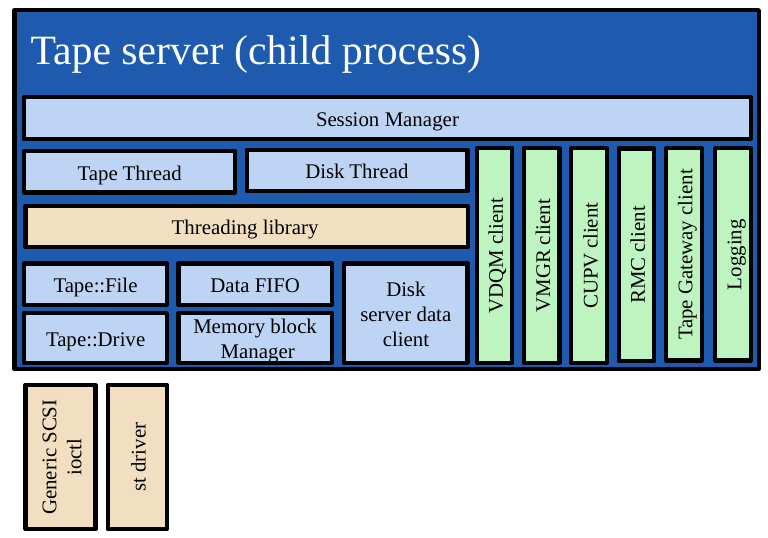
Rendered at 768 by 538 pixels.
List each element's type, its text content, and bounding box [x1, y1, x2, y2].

text_box Tape::File [22, 261, 169, 307]
text_box RMC client [617, 146, 656, 363]
text_box st driver [106, 383, 169, 531]
text_box Data FIFO [176, 261, 334, 307]
text_box [12, 8, 761, 371]
text_box Disk Thread [245, 148, 470, 193]
text_box Threading library [23, 204, 470, 249]
text_box CUPV client [569, 146, 609, 365]
text_box Tape::Drive [22, 311, 169, 365]
text_box Disk server data client [342, 261, 470, 365]
text_box Memory block Manager [176, 311, 334, 365]
text_box Logging [713, 146, 753, 363]
text_box VMGR client [522, 146, 562, 365]
text_box Tape server (child process) [15, 15, 497, 81]
text_box Tape Thread [22, 149, 237, 195]
text_box Tape Gateway client [664, 146, 704, 363]
text_box VDQM client [475, 146, 514, 365]
text_box Session Manager [22, 95, 753, 141]
text_box Generic SCSI ioctl [23, 383, 98, 531]
